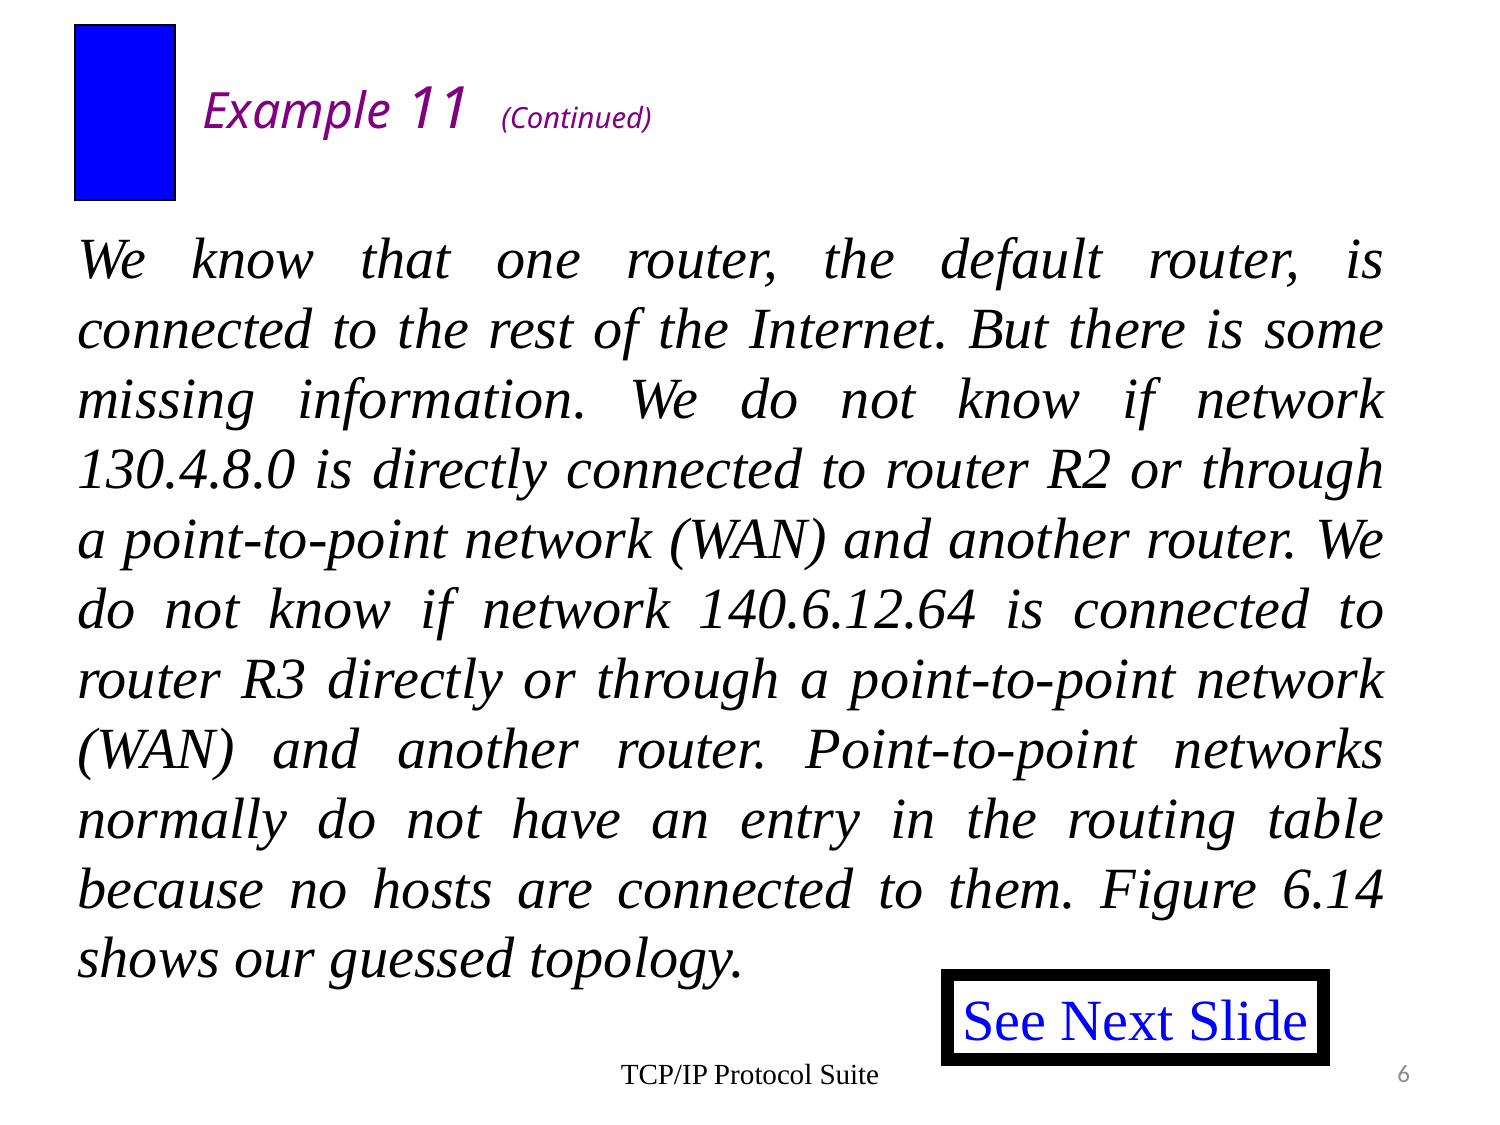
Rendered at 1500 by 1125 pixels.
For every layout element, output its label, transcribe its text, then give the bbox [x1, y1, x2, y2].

text_box We know that one router, the default router, is connected to the rest of the Internet. But there is some missing information. We do not know if network 130.4.8.0 is directly connected to router R2 or through a point-to-point network (WAN) and another router. We do not know if network 140.6.12.64 is connected to router R3 directly or through a point-to-point network (WAN) and another router. Point-to-point networks normally do not have an entry in the routing table because no hosts are connected to them. Figure 6.14 shows our guessed topology. [62, 212, 1400, 997]
text_box Example 11 (Continued) [187, 62, 900, 148]
footer TCP/IP Protocol Suite [512, 1042, 988, 1103]
text_box See Next Slide [947, 975, 1324, 1060]
text_box [75, 24, 175, 200]
slide_number 6 [1074, 1042, 1425, 1103]
